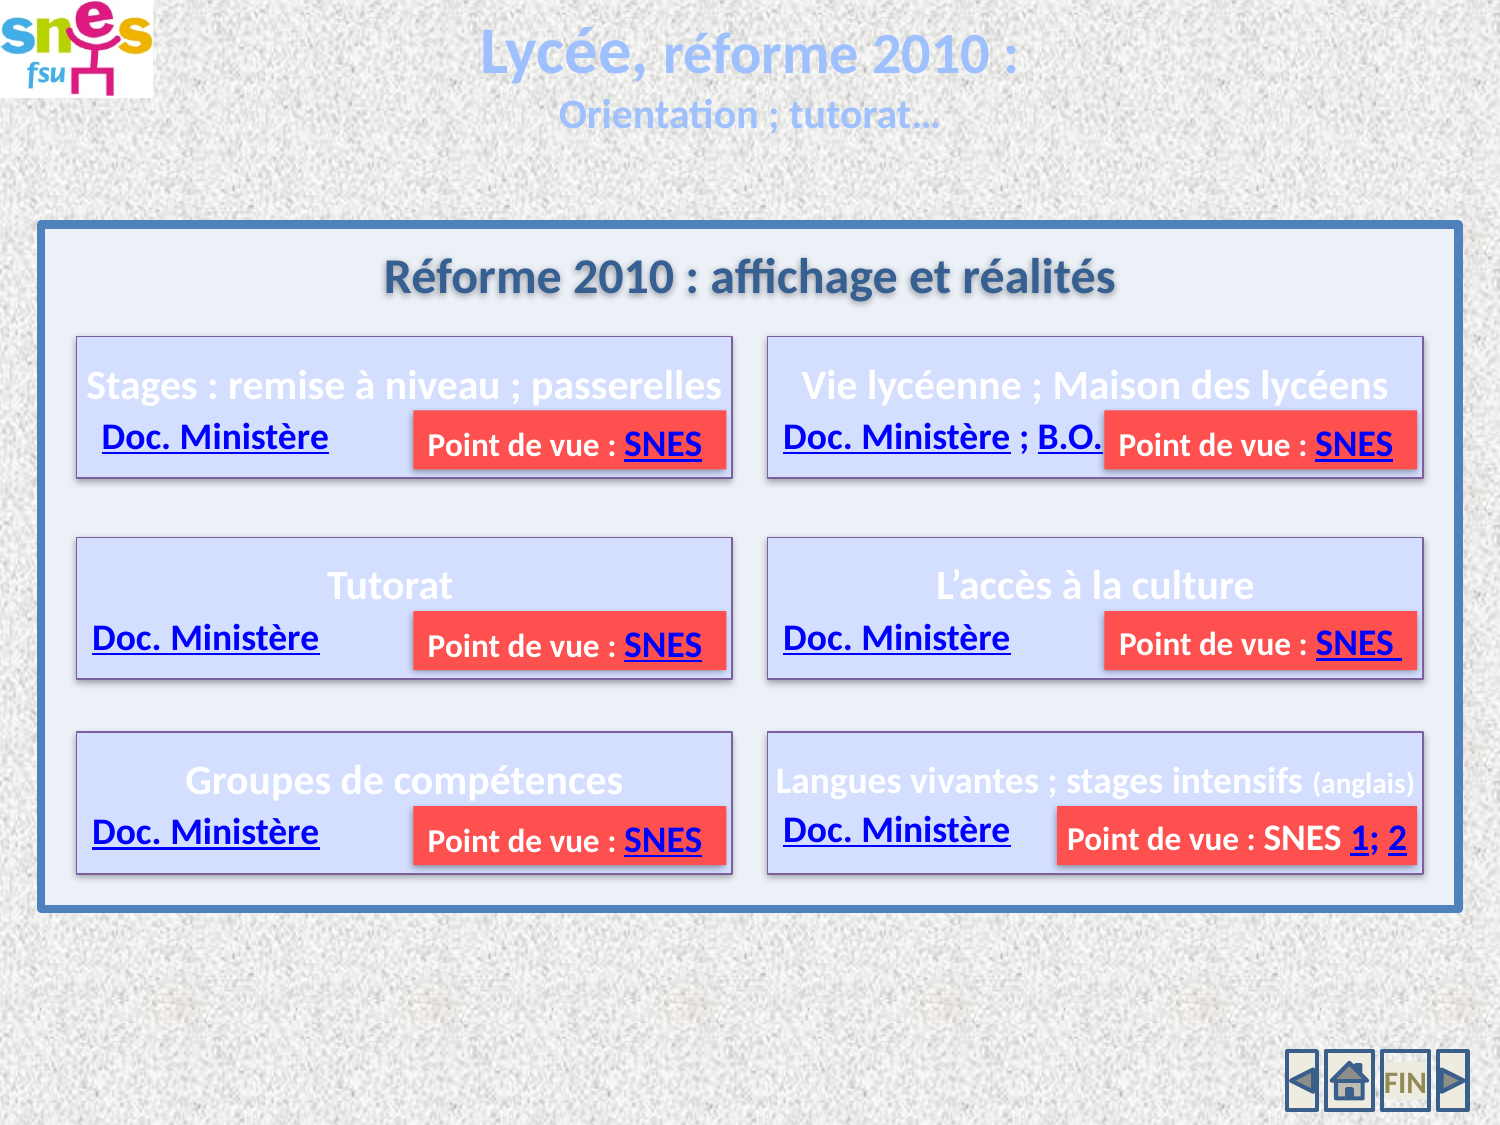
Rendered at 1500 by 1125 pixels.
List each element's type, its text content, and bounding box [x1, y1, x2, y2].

picture [0, 0, 1500, 1125]
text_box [1287, 1050, 1468, 1111]
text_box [41, 224, 1459, 910]
text_box Lycée, réforme 2010 : Orientation ; tutorat… [153, 0, 1347, 145]
